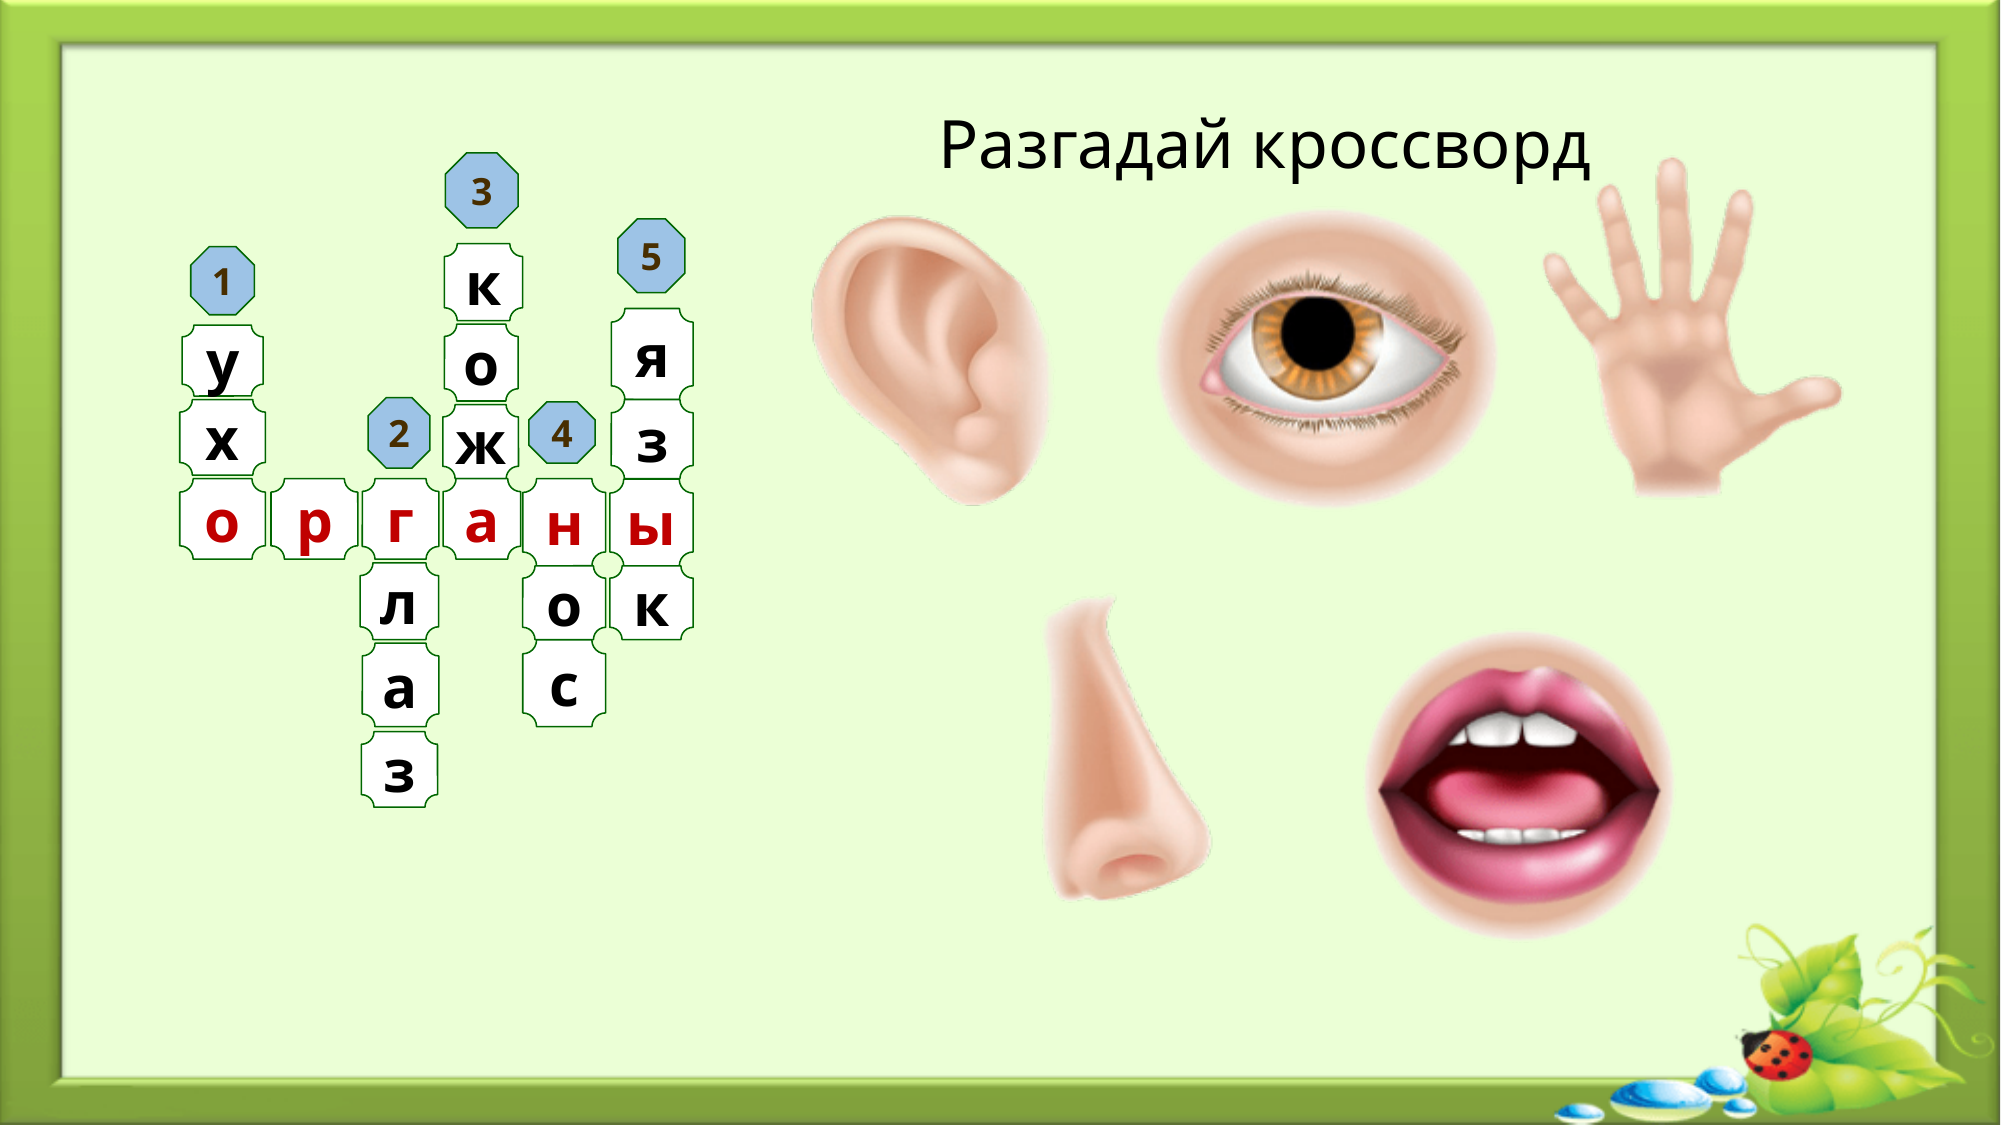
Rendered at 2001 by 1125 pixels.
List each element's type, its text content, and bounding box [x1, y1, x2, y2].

text_box 3 [445, 152, 519, 228]
text_box к [609, 565, 694, 640]
text_box к [444, 243, 523, 321]
text_box а [362, 643, 439, 727]
text_box р [271, 478, 358, 560]
picture [0, 0, 2001, 1125]
text_box я [611, 308, 694, 399]
text_box о [179, 478, 266, 560]
text_box 5 [617, 218, 685, 293]
text_box у [182, 325, 264, 397]
text_box ы [609, 479, 694, 565]
text_box с [522, 639, 606, 727]
text_box г [362, 478, 439, 560]
text_box ж [442, 404, 519, 479]
text_box з [611, 399, 694, 479]
text_box о [444, 324, 519, 401]
text_box х [179, 399, 266, 476]
text_box 2 [368, 397, 430, 469]
text_box л [360, 562, 439, 640]
text_box а [443, 478, 521, 560]
text_box 1 [190, 246, 255, 315]
text_box н [522, 478, 606, 565]
text_box о [522, 565, 606, 640]
text_box Разгадай кроссворд [923, 94, 2000, 190]
text_box з [361, 731, 438, 808]
text_box 4 [528, 401, 596, 464]
